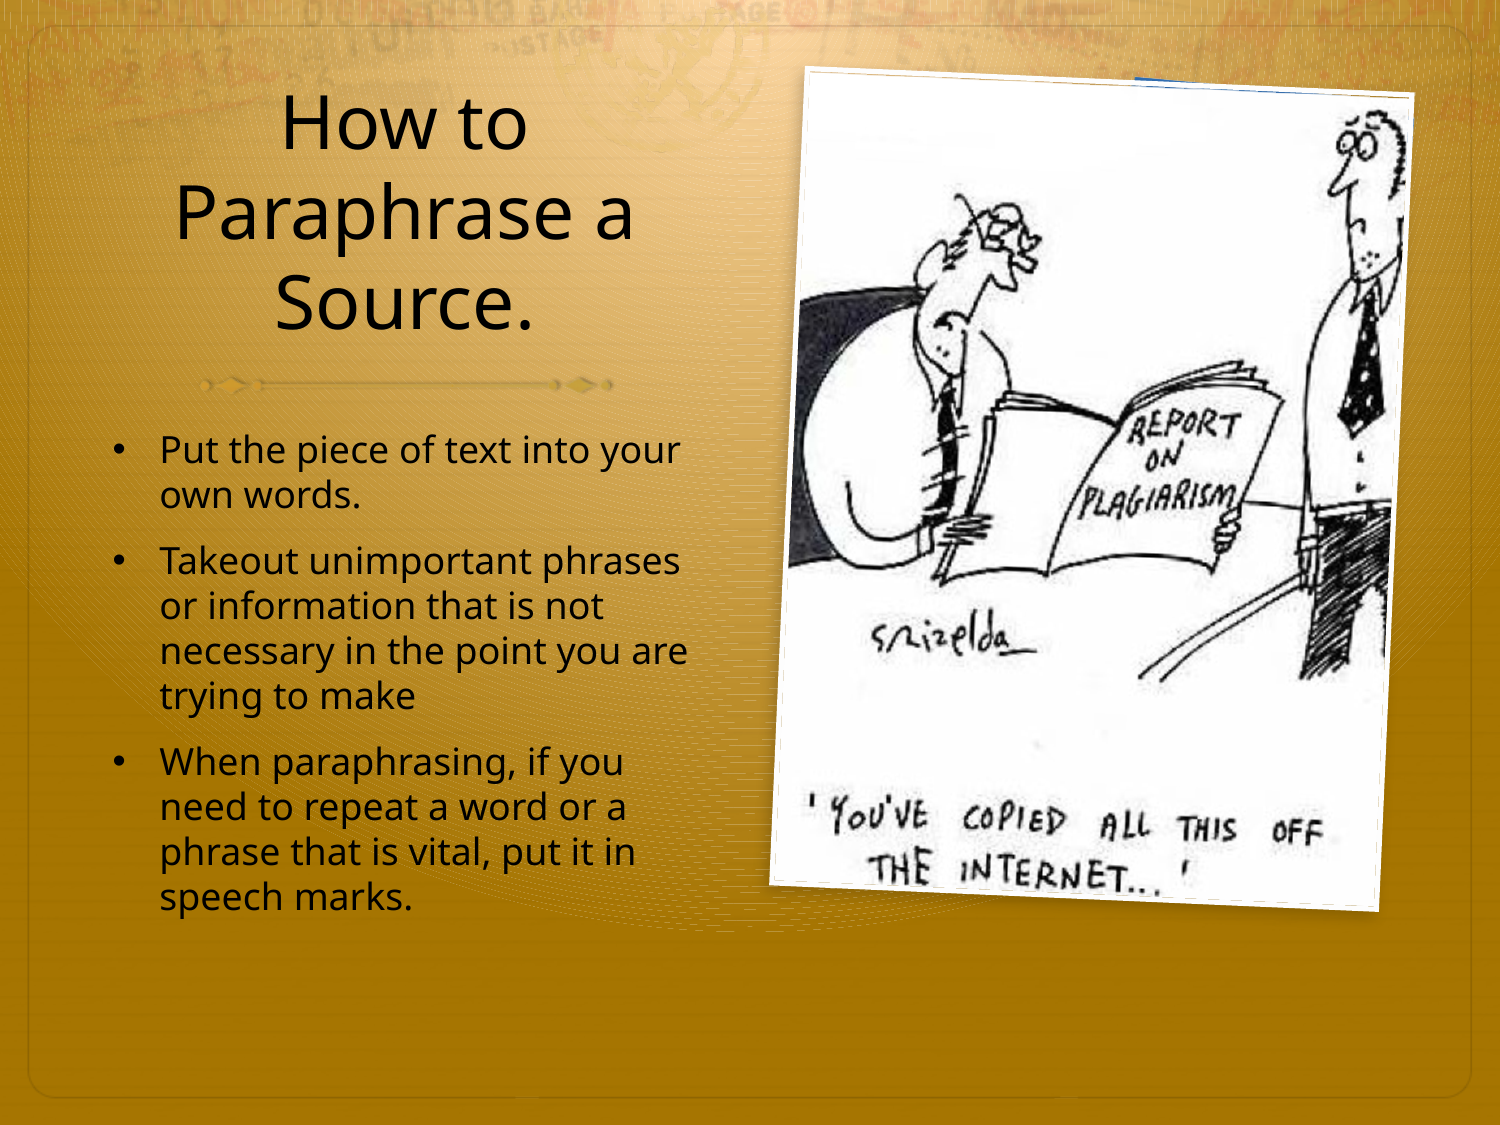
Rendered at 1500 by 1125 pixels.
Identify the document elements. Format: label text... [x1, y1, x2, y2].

title How to Paraphrase a Source. [97, 71, 713, 352]
list Put the piece of text into your own words. Takeout unimportant phrases or information that is not necessary in the point you are trying to make When paraphrasing, if you need to repeat a word or a phrase that is vital, put it in speech marks. [97, 418, 713, 935]
picture [0, 0, 1500, 1125]
